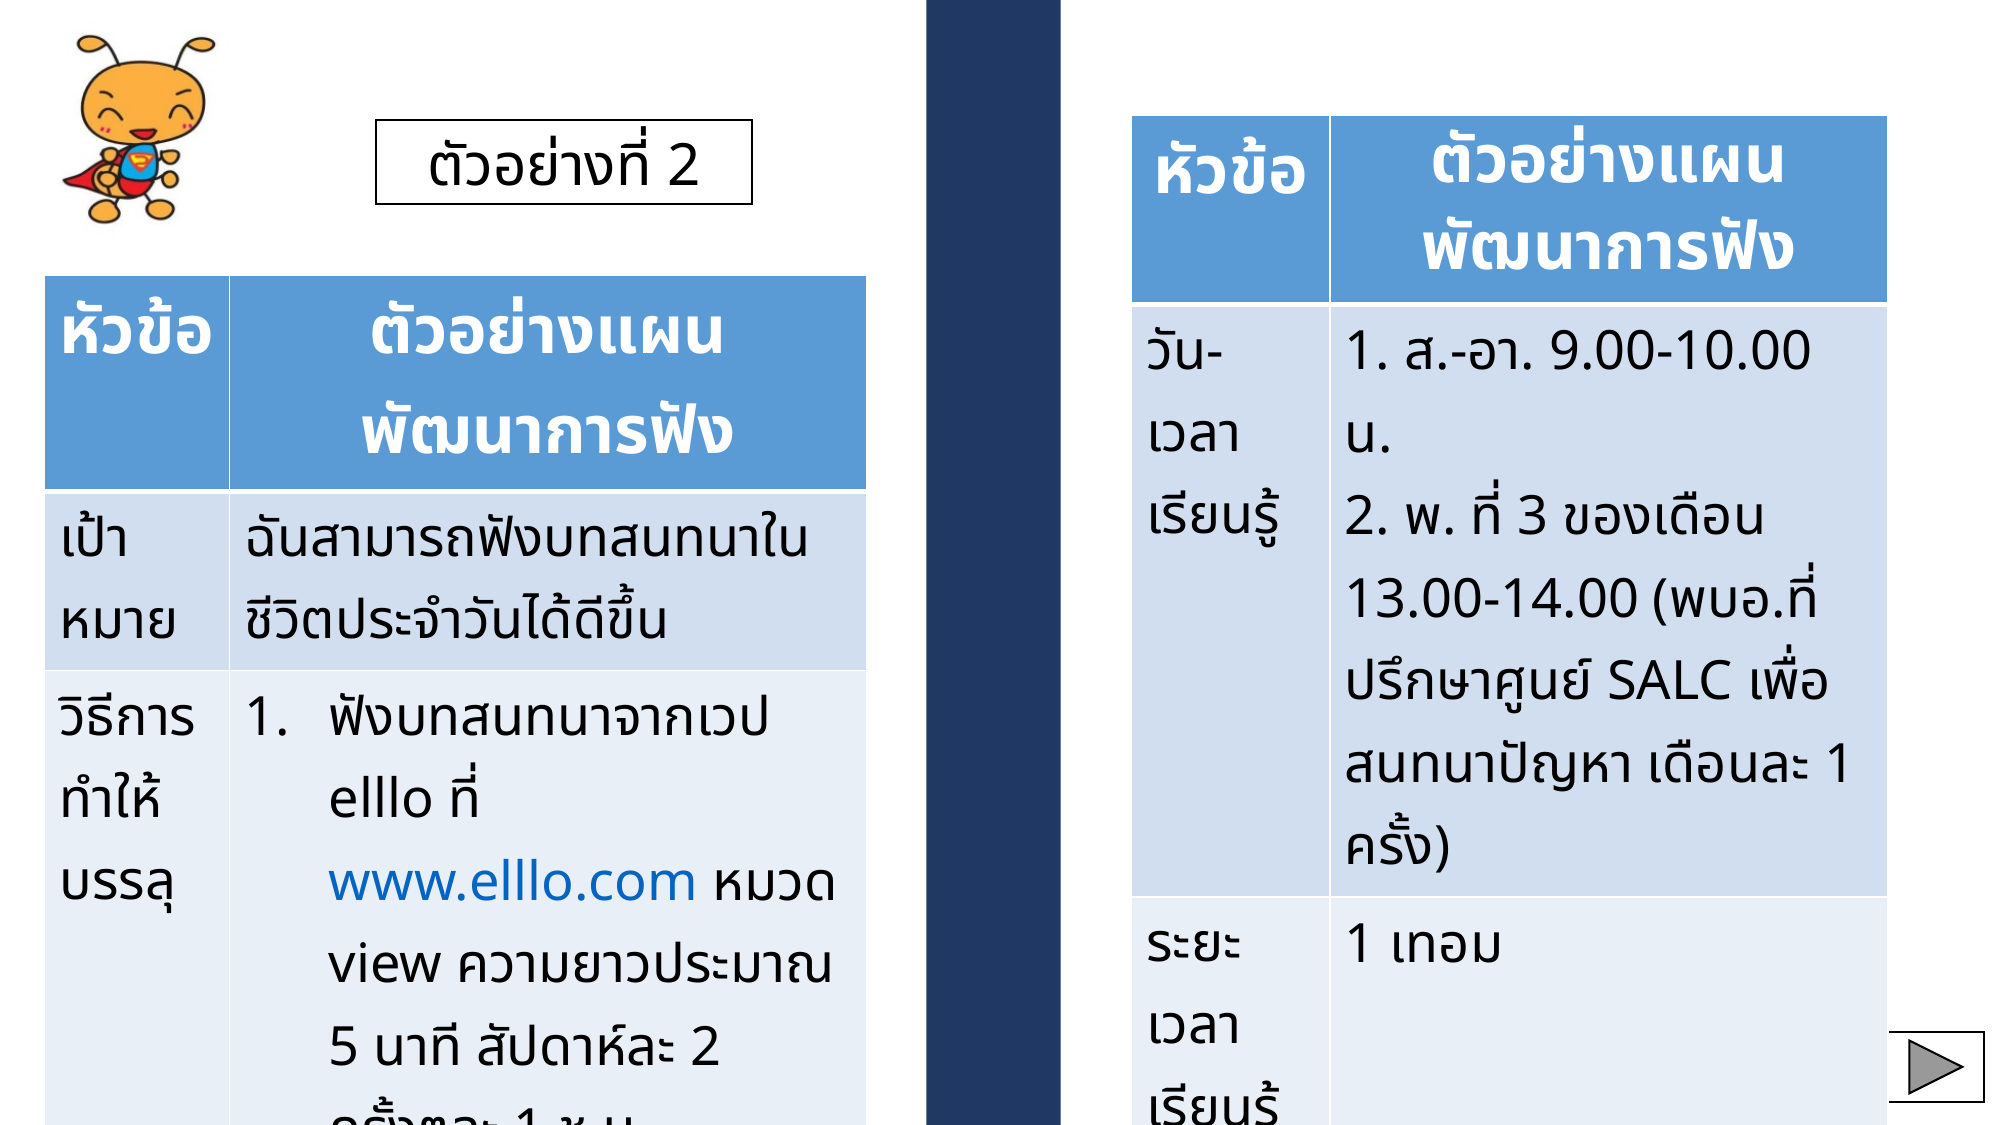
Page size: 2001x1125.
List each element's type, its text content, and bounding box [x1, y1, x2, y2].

table_header ตัวอย่างแผนพัฒนาการฟัง [230, 276, 866, 489]
text_box ตัวอย่างที่ 2 [375, 119, 753, 205]
table_cell 1 เทอม [1331, 898, 1887, 1125]
table_cell วัน-เวลาเรียนรู้ [1132, 307, 1329, 896]
table_cell เป้าหมาย [45, 494, 229, 670]
text_box [1889, 1031, 1985, 1103]
table_header ตัวอย่างแผนพัฒนาการฟัง [1331, 116, 1887, 302]
table_cell ฟังบทสนทนาจากเวป elllo ที่ www.elllo.com หมวด view ความยาวประมาณ 5 นาที สัปดาห์ละ 2 ครั้งๆละ 1 ช.ม. ทำความเข้าใจ และฝึกออกเสียงสำนวนที่น่าสนใจ [230, 671, 866, 1125]
table_header หัวข้อ [45, 276, 229, 489]
table_cell ระยะเวลาเรียนรู้ [1132, 898, 1329, 1125]
text_box [925, 0, 1062, 1125]
table_header หัวข้อ [1132, 116, 1329, 302]
picture [0, 0, 249, 275]
table_cell วิธีการทำให้บรรลุ [45, 671, 229, 1125]
table_cell ฉันสามารถฟังบทสนทนาในชีวิตประจำวันได้ดีขึ้น [230, 494, 866, 670]
table_cell 1. ส.-อา. 9.00-10.00 น. 2. พ. ที่ 3 ของเดือน 13.00-14.00 (พบอ.ที่ปรึกษาศูนย์ SALC เพื่อสนทนาปัญหา เดือนละ 1 ครั้ง) [1331, 307, 1887, 896]
